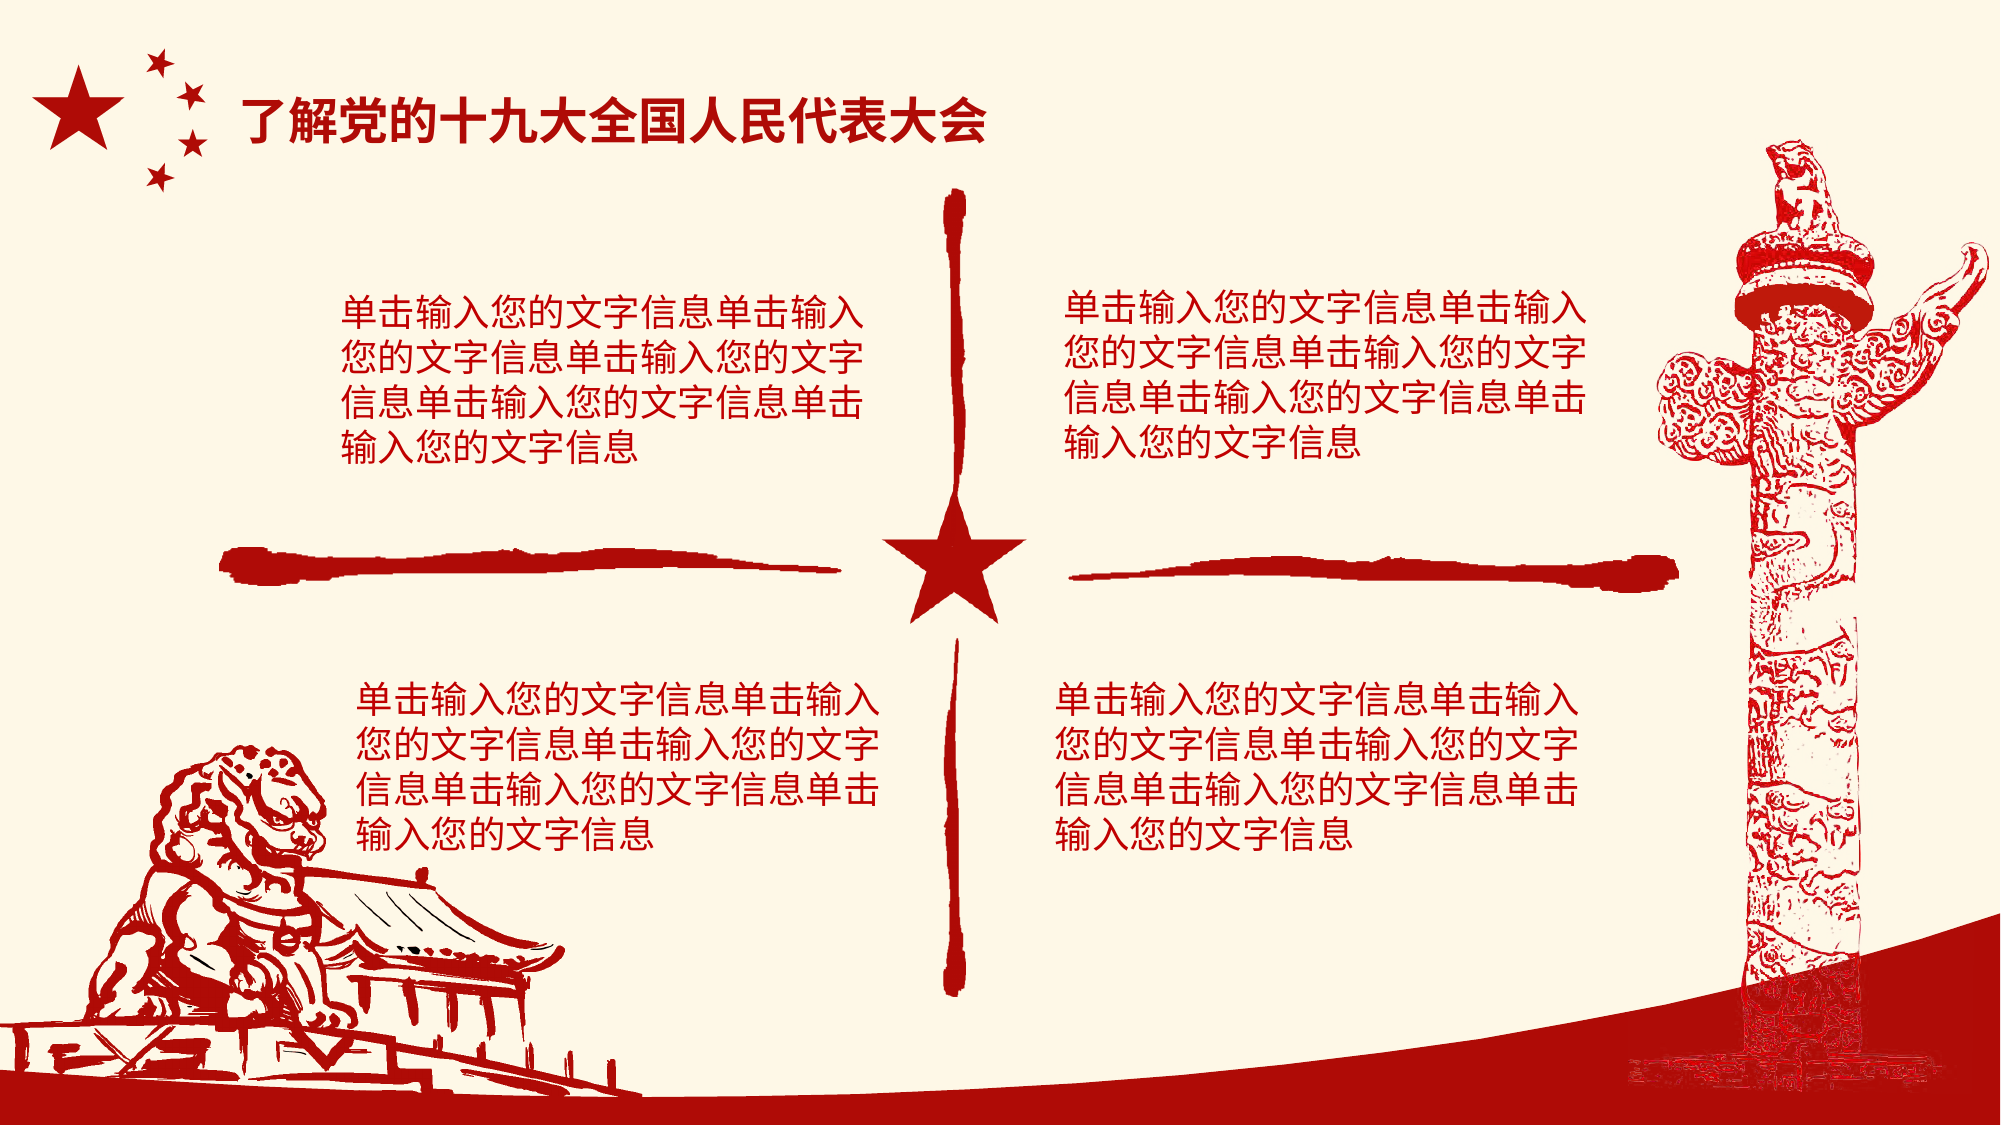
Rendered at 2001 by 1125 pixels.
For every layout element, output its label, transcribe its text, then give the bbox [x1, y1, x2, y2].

picture [22, 21, 220, 219]
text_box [219, 188, 1679, 997]
picture [0, 563, 702, 1097]
picture [1628, 21, 2000, 1125]
text_box 了解党的十九大全国人民代表大会 [223, 81, 1003, 157]
